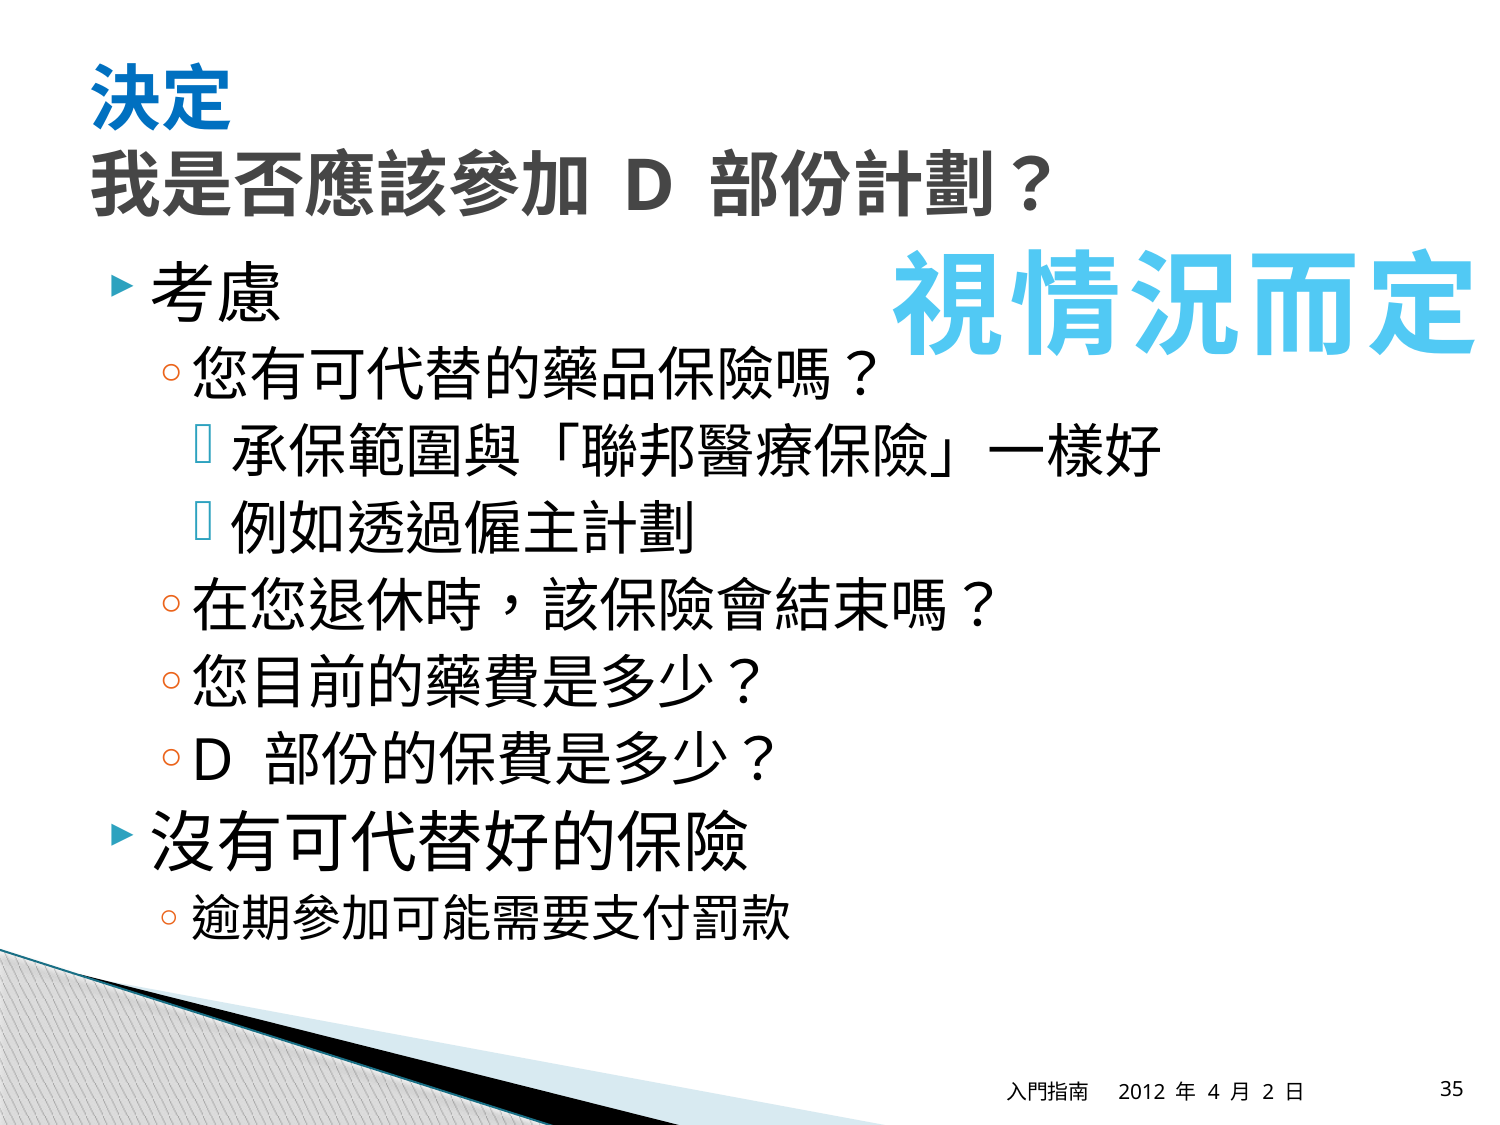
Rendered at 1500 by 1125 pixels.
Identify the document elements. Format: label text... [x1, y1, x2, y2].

title 決定 我是否應該參加 D 部份計劃？ [75, 45, 1425, 233]
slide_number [1105, 1051, 1418, 1112]
list 考慮 您有可代替的藥品保險嗎？ 承保範圍與「聯邦醫療保險」一樣好 例如透過僱主計劃 在您退休時，該保險會結束嗎？ 您目前的藥費是多少？ D 部份的保費是多少？ 沒有可代替好的保險 逾期參加可能需要支付罰款 [75, 243, 1500, 986]
slide_number 35 [1418, 1051, 1479, 1112]
text_box 視情況而定 [876, 224, 1494, 375]
footer 入門指南 [718, 1051, 1105, 1112]
